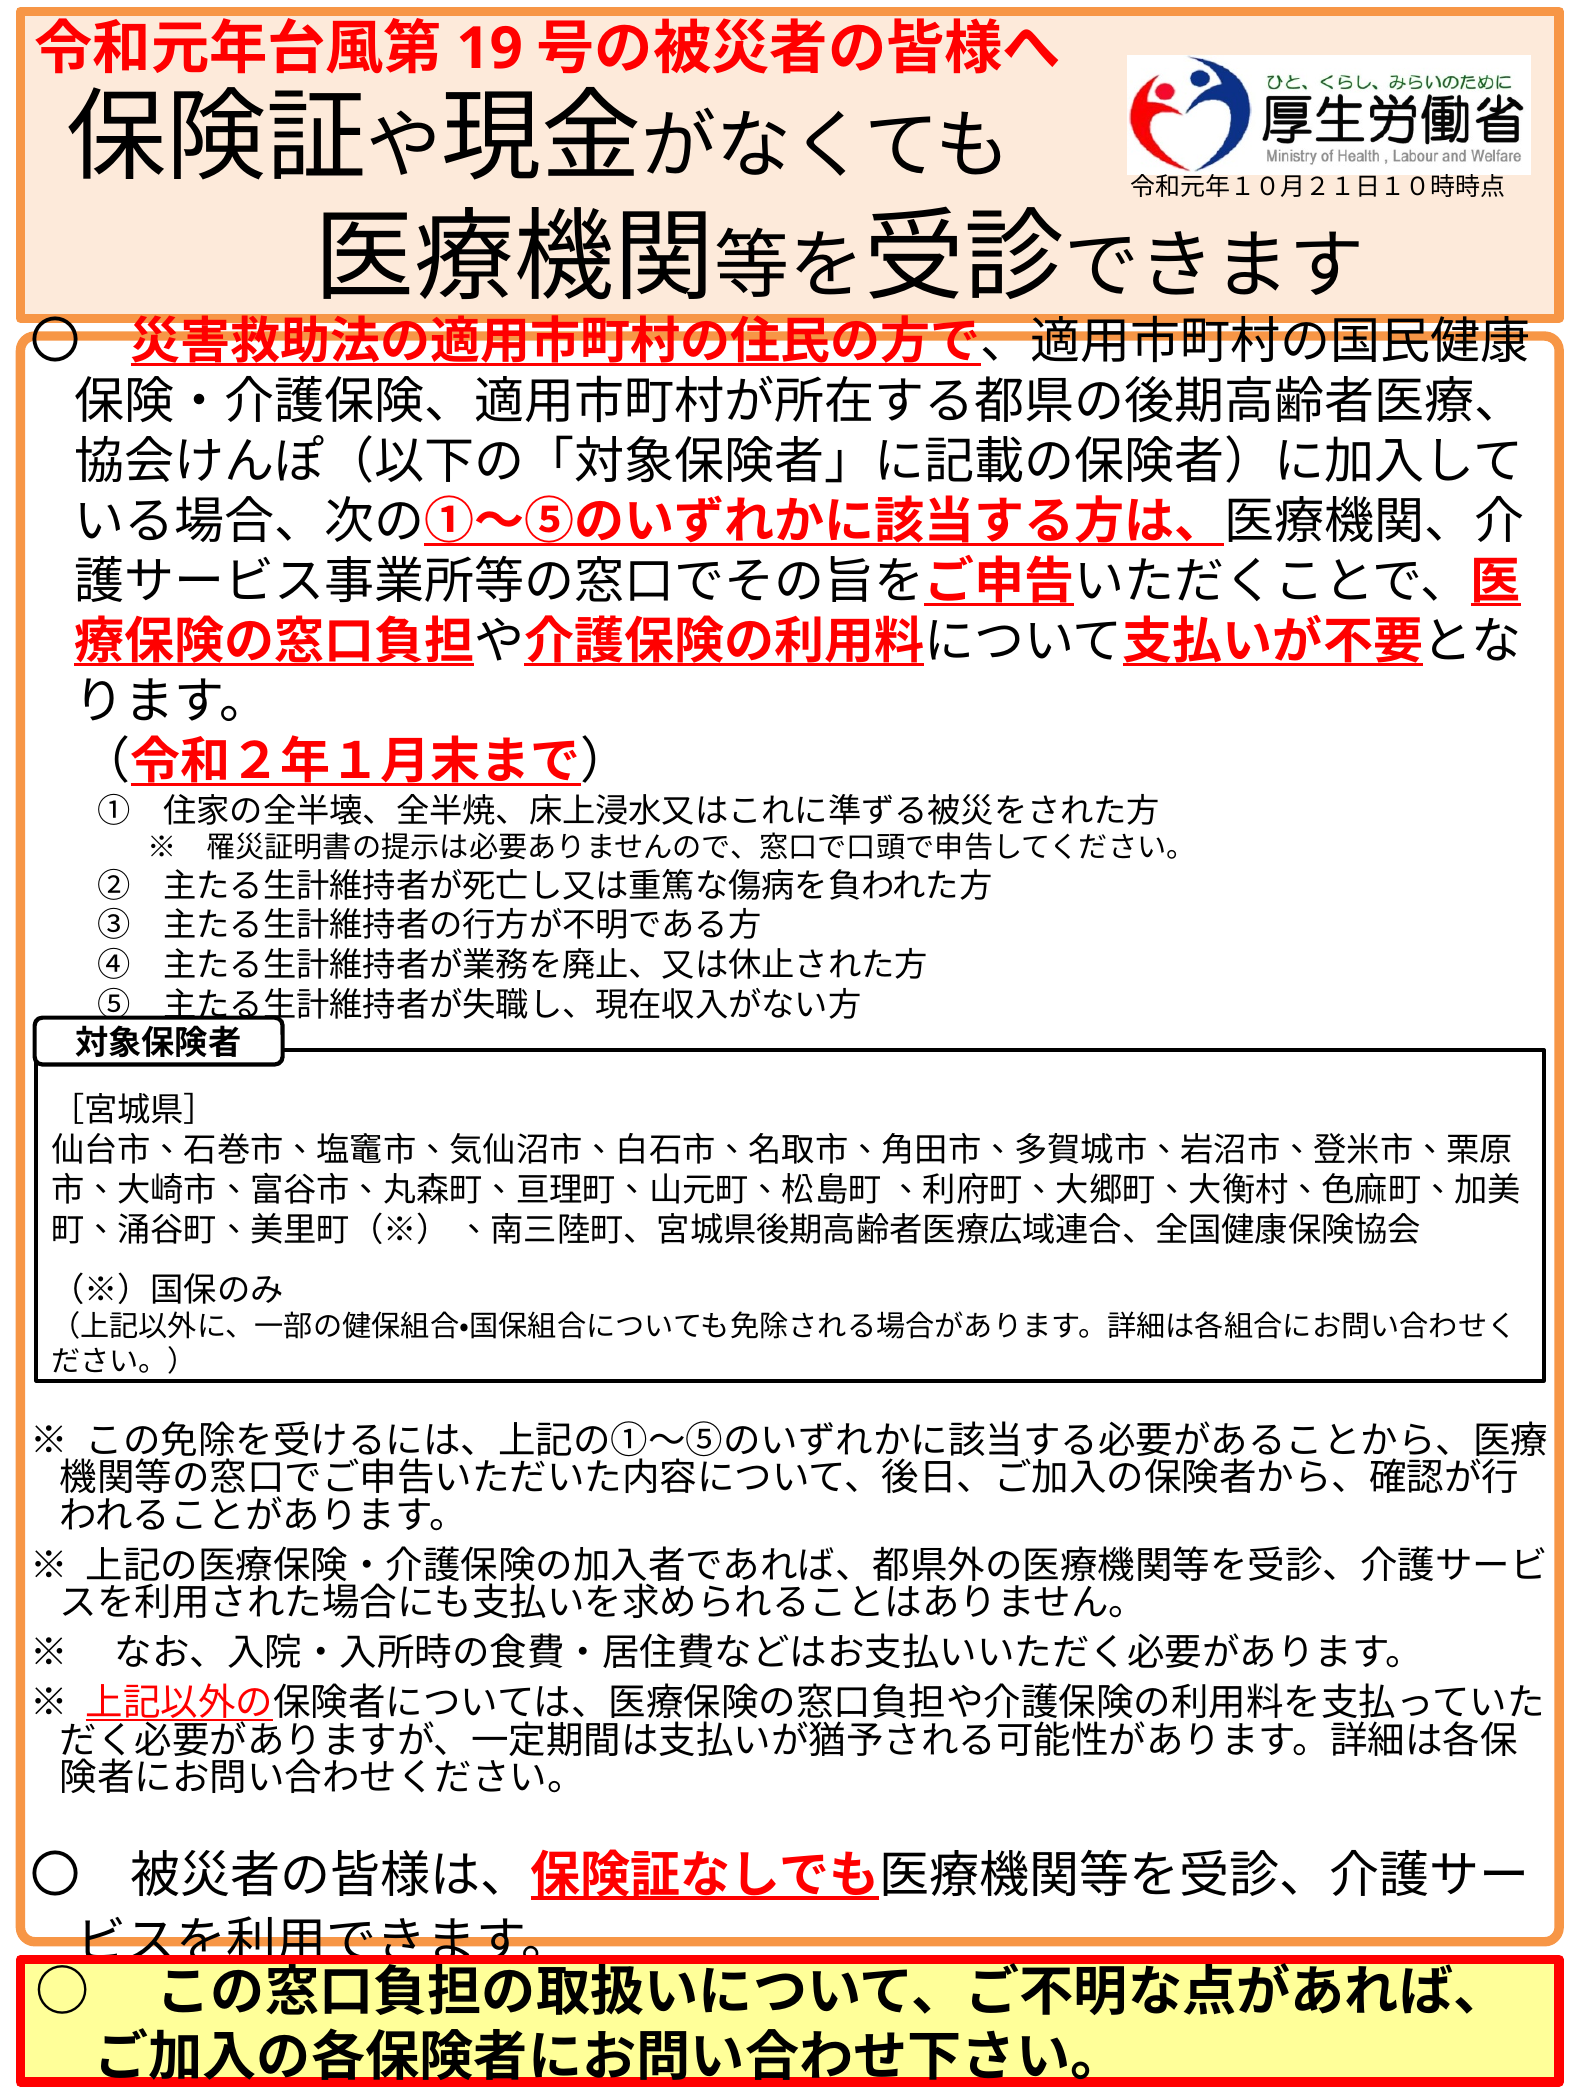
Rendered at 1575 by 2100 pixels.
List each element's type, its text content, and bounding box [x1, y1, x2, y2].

text_box ○ この窓口負担の取扱いについて、ご不明な点があれば、ご加入の各保険者にお問い合わせ下さい。 [18, 1957, 1561, 2084]
text_box ［宮城県］ 仙台市、石巻市、塩竈市、気仙沼市、白石市、名取市、角田市、多賀城市、岩沼市、登米市、栗原市、大崎市、富谷市、丸森町、亘理町、山元町、松島町 、利府町、大郷町、大衡村、色麻町、加美町、涌谷町、美里町（※） 、南三陸町、宮城県後期高齢者医療広域連合、全国健康保険協会 （※）国保のみ （上記以外に、一部の健保組合・国保組合についても免除される場合があります。詳細は各組合にお問い合わせください。） [34, 1048, 1546, 1383]
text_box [1115, 55, 1543, 209]
text_box 保険証や現金がなくても 医療機関等を受診できます [18, 9, 1561, 320]
text_box 令和元年台風第19号の被災者の皆様へ [33, 1, 1081, 70]
text_box 〇 災害救助法の適用市町村の住民の方で、適用市町村の国民健康保険・介護保険、適用市町村が所在する都県の後期高齢者医療、協会けんぽ（以下の「対象保険者」に記載の保険者）に加入している場合、次の➀～➄のいずれかに該当する方は、医療機関、介護サービス事業所等の窓口でその旨をご申告いただくことで、医療保険の窓口負担や介護保険の利用料について支払いが不要となります。 （令和２年１月末まで） ① 住家の全半壊、全半焼、床上浸水又はこれに準ずる被災をされた方 ※ 罹災証明書の提示は必要ありませんので、窓口で口頭で申告してください。 ② 主たる生計維持者が死亡し又は重篤な傷病を負われた方 ③ 主たる生計維持者の行方が不明である方 ④ 主たる生計維持者が業務を廃止、又は休止された方 ⑤ 主たる生計維持者が失職し、現在収入がない方 ※ この免除を受けるには、上記の①～⑤のいずれかに該当する必要があることから、医療機関等の窓口でご申告いただいた内容について、後日、ご加入の保険者から、確認が行われることがあります。 ※ 上記の医療保険・介護保険の加入者であれば、都県外の医療機関等を受診、介護サービスを利用された場合にも支払いを求められることはありません。 ※ なお、入院・入所時の食費・居住費などはお支払いいただく必要があります。 ※ 上記以外の保険者については、医療保険の窓口負担や介護保険の利用料を支払っていただく必要がありますが、一定期間は支払いが猶予される可能性があります。詳細は各保険者にお問い合わせください。 〇 被災者の皆様は、保険証なしでも医療機関等を受診、介護サービスを利用できます。 [18, 333, 1562, 1944]
text_box 対象保険者 [32, 1015, 285, 1067]
